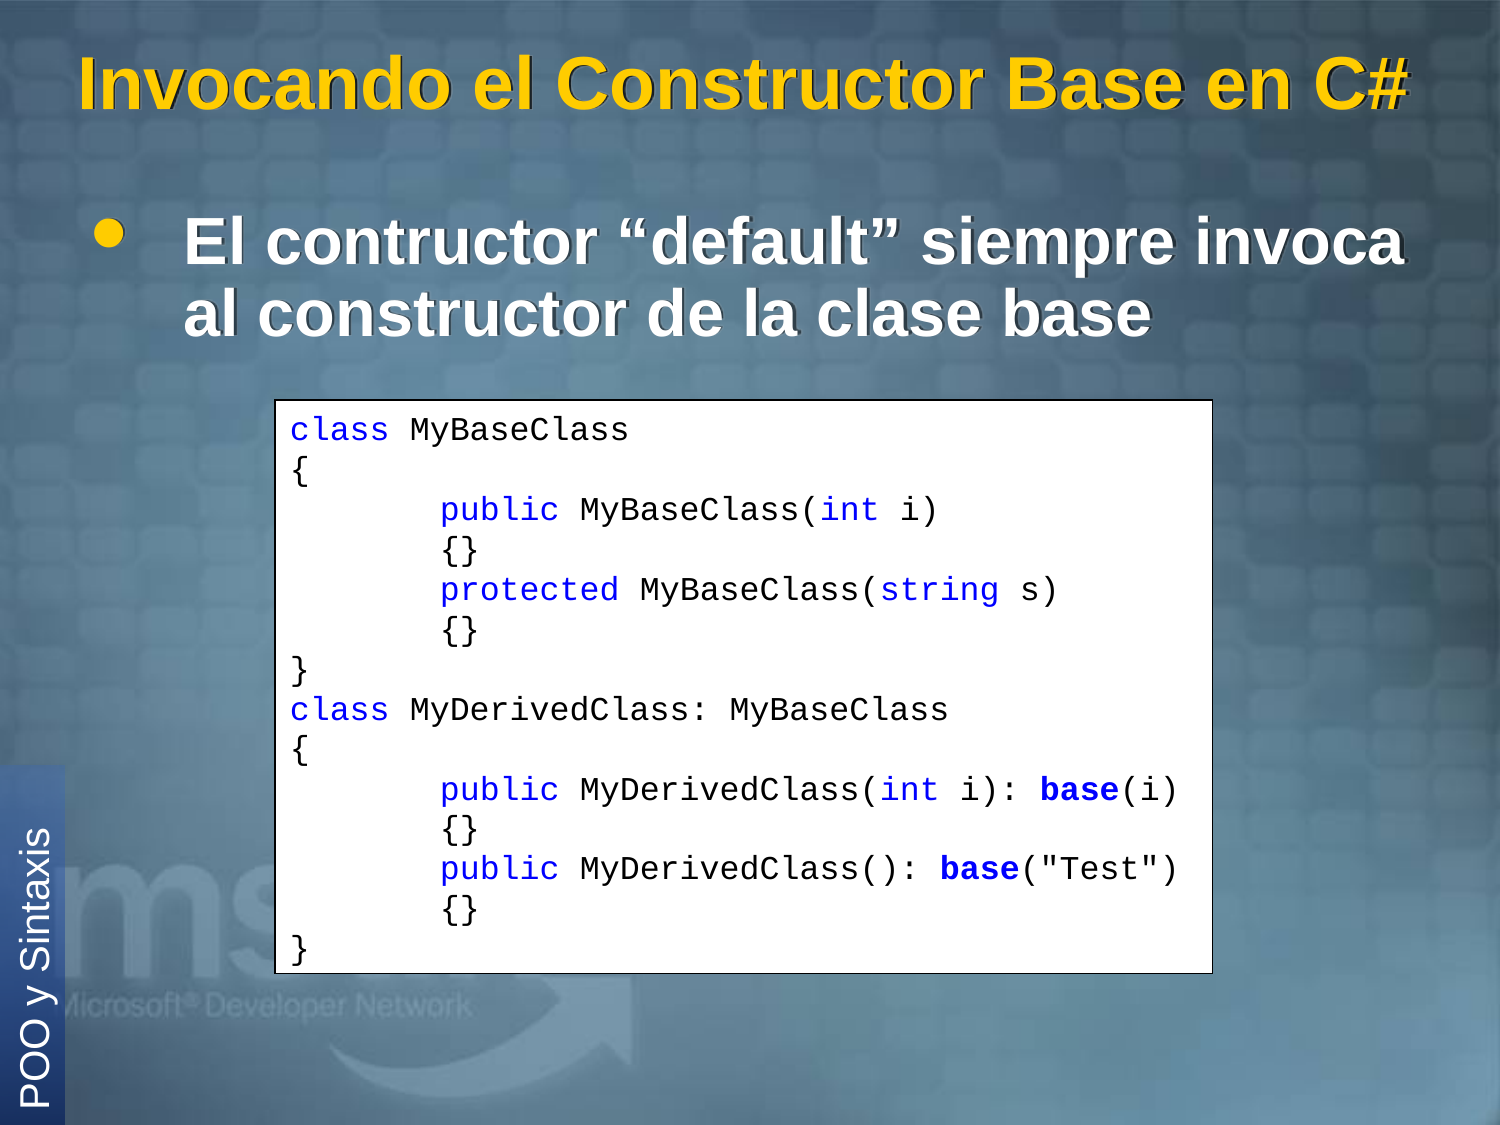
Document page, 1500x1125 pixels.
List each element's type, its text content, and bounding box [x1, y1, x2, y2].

text_box class MyBaseClass { public MyBaseClass(int i) {} protected MyBaseClass(string s) {} } class MyDerivedClass: MyBaseClass { public MyDerivedClass(int i): base(i) {} public MyDerivedClass(): base("Test") {} } [275, 399, 1213, 974]
text_box POO y Sintaxis [0, 765, 65, 1125]
picture [0, 0, 1500, 1125]
list El contructor “default” siempre invoca al constructor de la clase base [75, 200, 1425, 359]
title Invocando el Constructor Base en C# [62, 37, 1440, 134]
